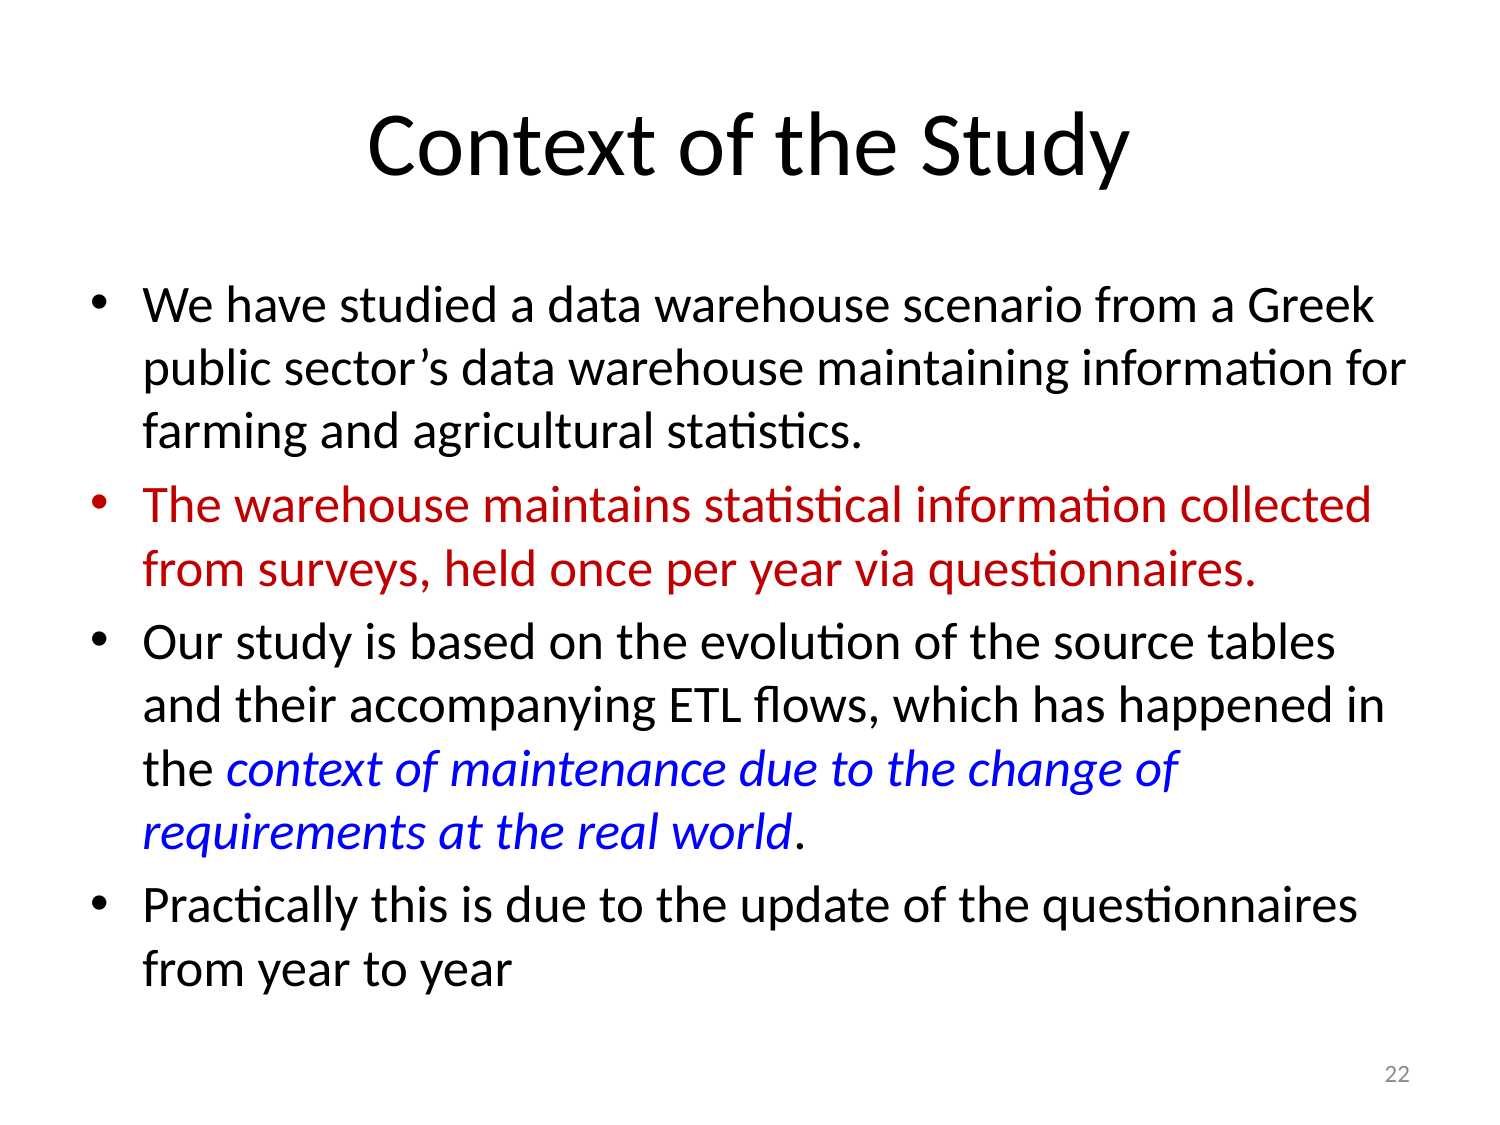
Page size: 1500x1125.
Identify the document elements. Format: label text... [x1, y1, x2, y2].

title Context of the Study [75, 45, 1425, 233]
list We have studied a data warehouse scenario from a Greek public sector’s data warehouse maintaining information for farming and agricultural statistics. The warehouse maintains statistical information collected from surveys, held once per year via questionnaires. Our study is based on the evolution of the source tables and their accompanying ETL flows, which has happened in the context of maintenance due to the change of requirements at the real world. Practically this is due to the update of the questionnaires from year to year [75, 262, 1425, 1005]
slide_number 22 [1074, 1042, 1425, 1103]
